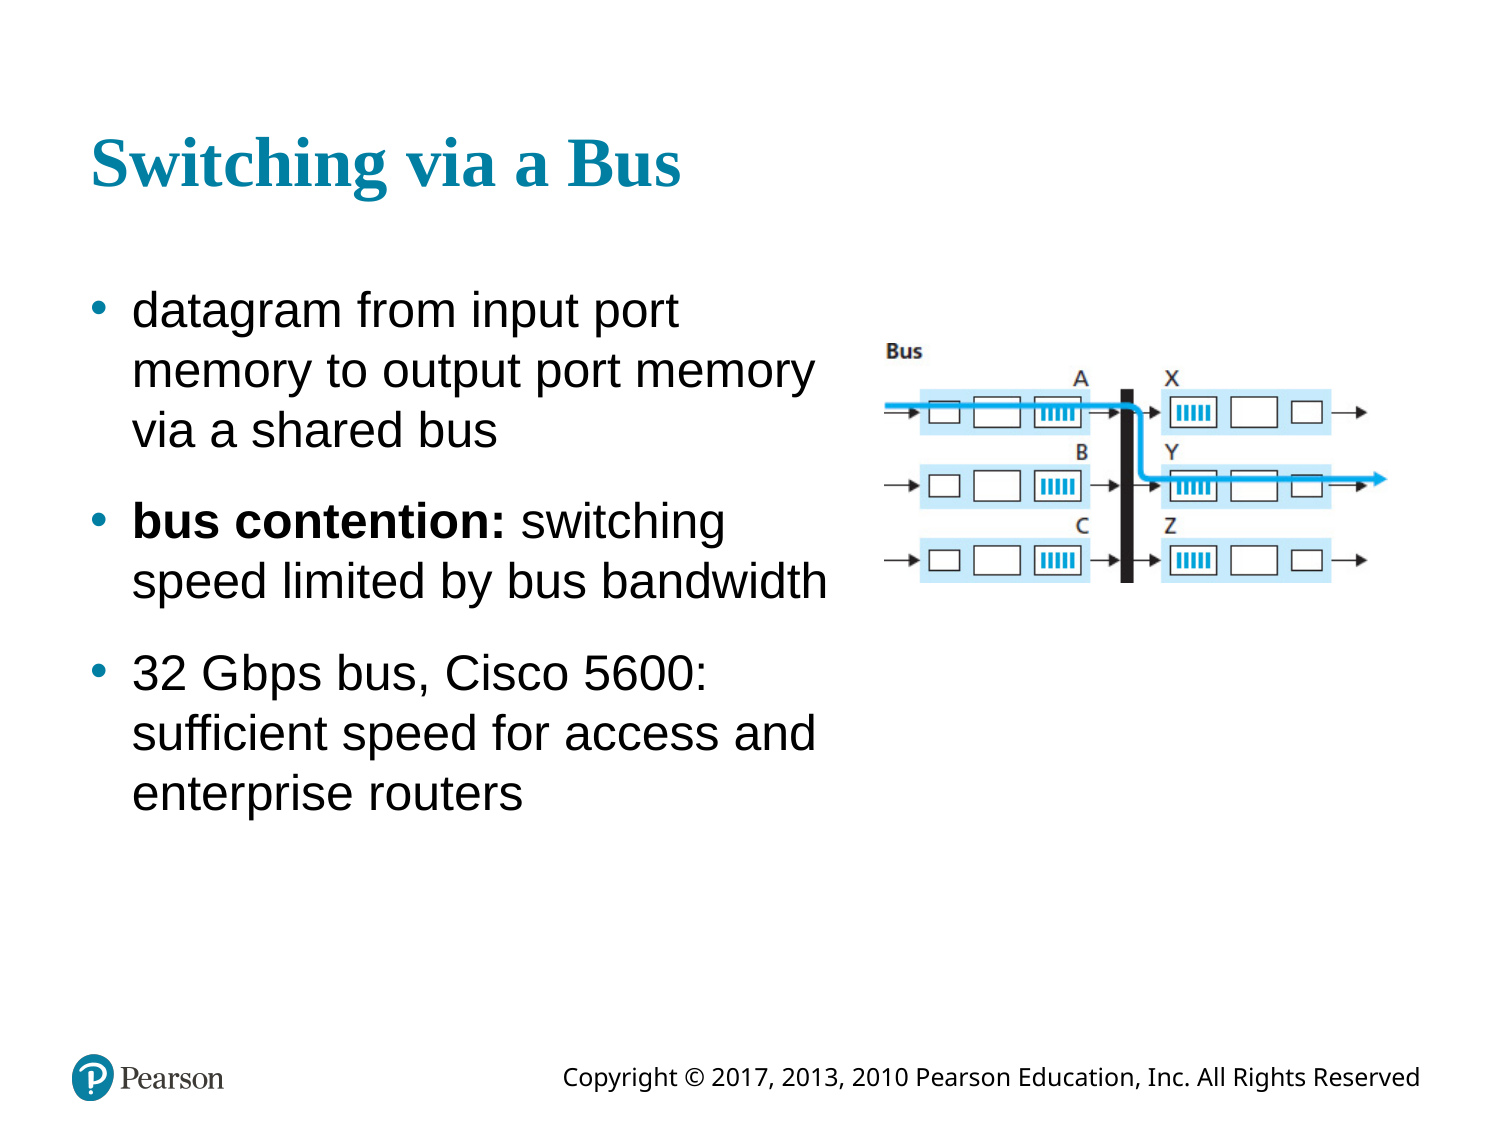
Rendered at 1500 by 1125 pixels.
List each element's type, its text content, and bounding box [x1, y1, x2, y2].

picture [80, 1063, 106, 1088]
list datagram from input port memory to output port memory via a shared bus bus contention: switching speed limited by bus bandwidth 32 G b p s bus, Cisco 5600: sufficient speed for access and enterprise routers [75, 262, 866, 1005]
picture [98, 1054, 224, 1101]
picture [883, 343, 1388, 584]
picture [72, 1087, 83, 1101]
title Switching via a Bus [75, 35, 1425, 216]
picture [72, 1054, 88, 1070]
